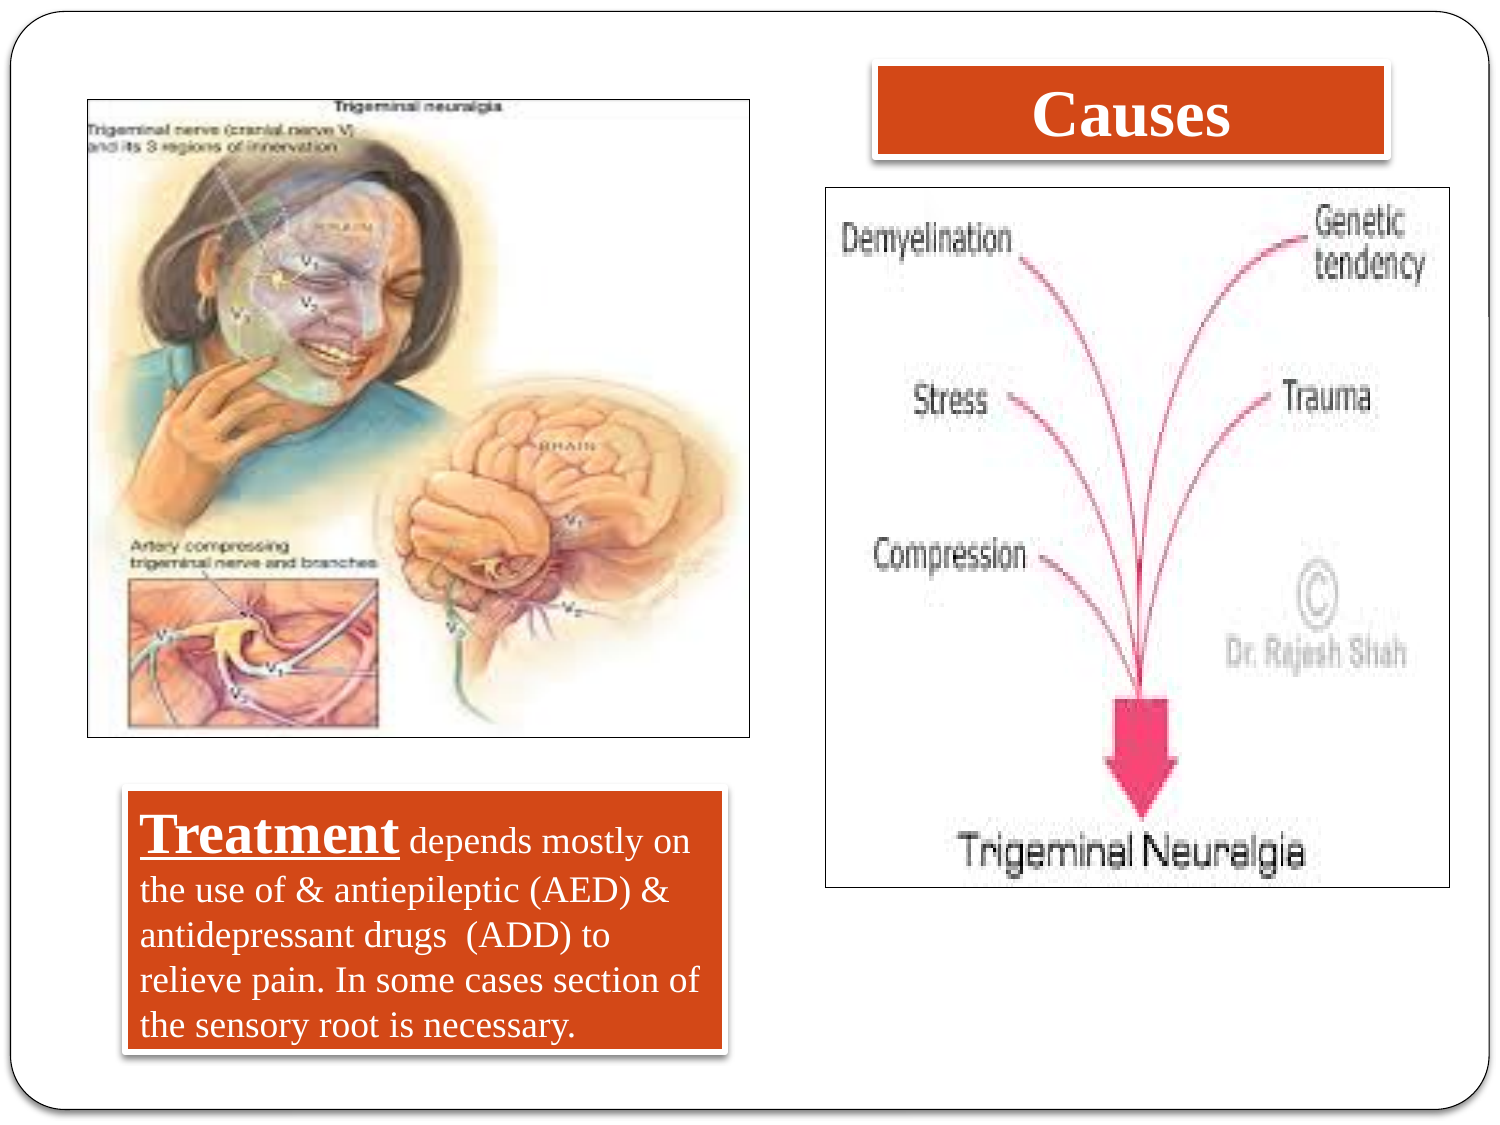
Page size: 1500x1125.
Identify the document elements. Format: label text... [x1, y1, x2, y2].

text_box Treatment depends mostly on the use of & antiepileptic (AED) & antidepressant drugs (ADD) to relieve pain. In some cases section of the sensory root is necessary. [122, 784, 728, 1055]
text_box Causes [872, 59, 1391, 160]
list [87, 99, 751, 738]
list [824, 187, 1451, 888]
